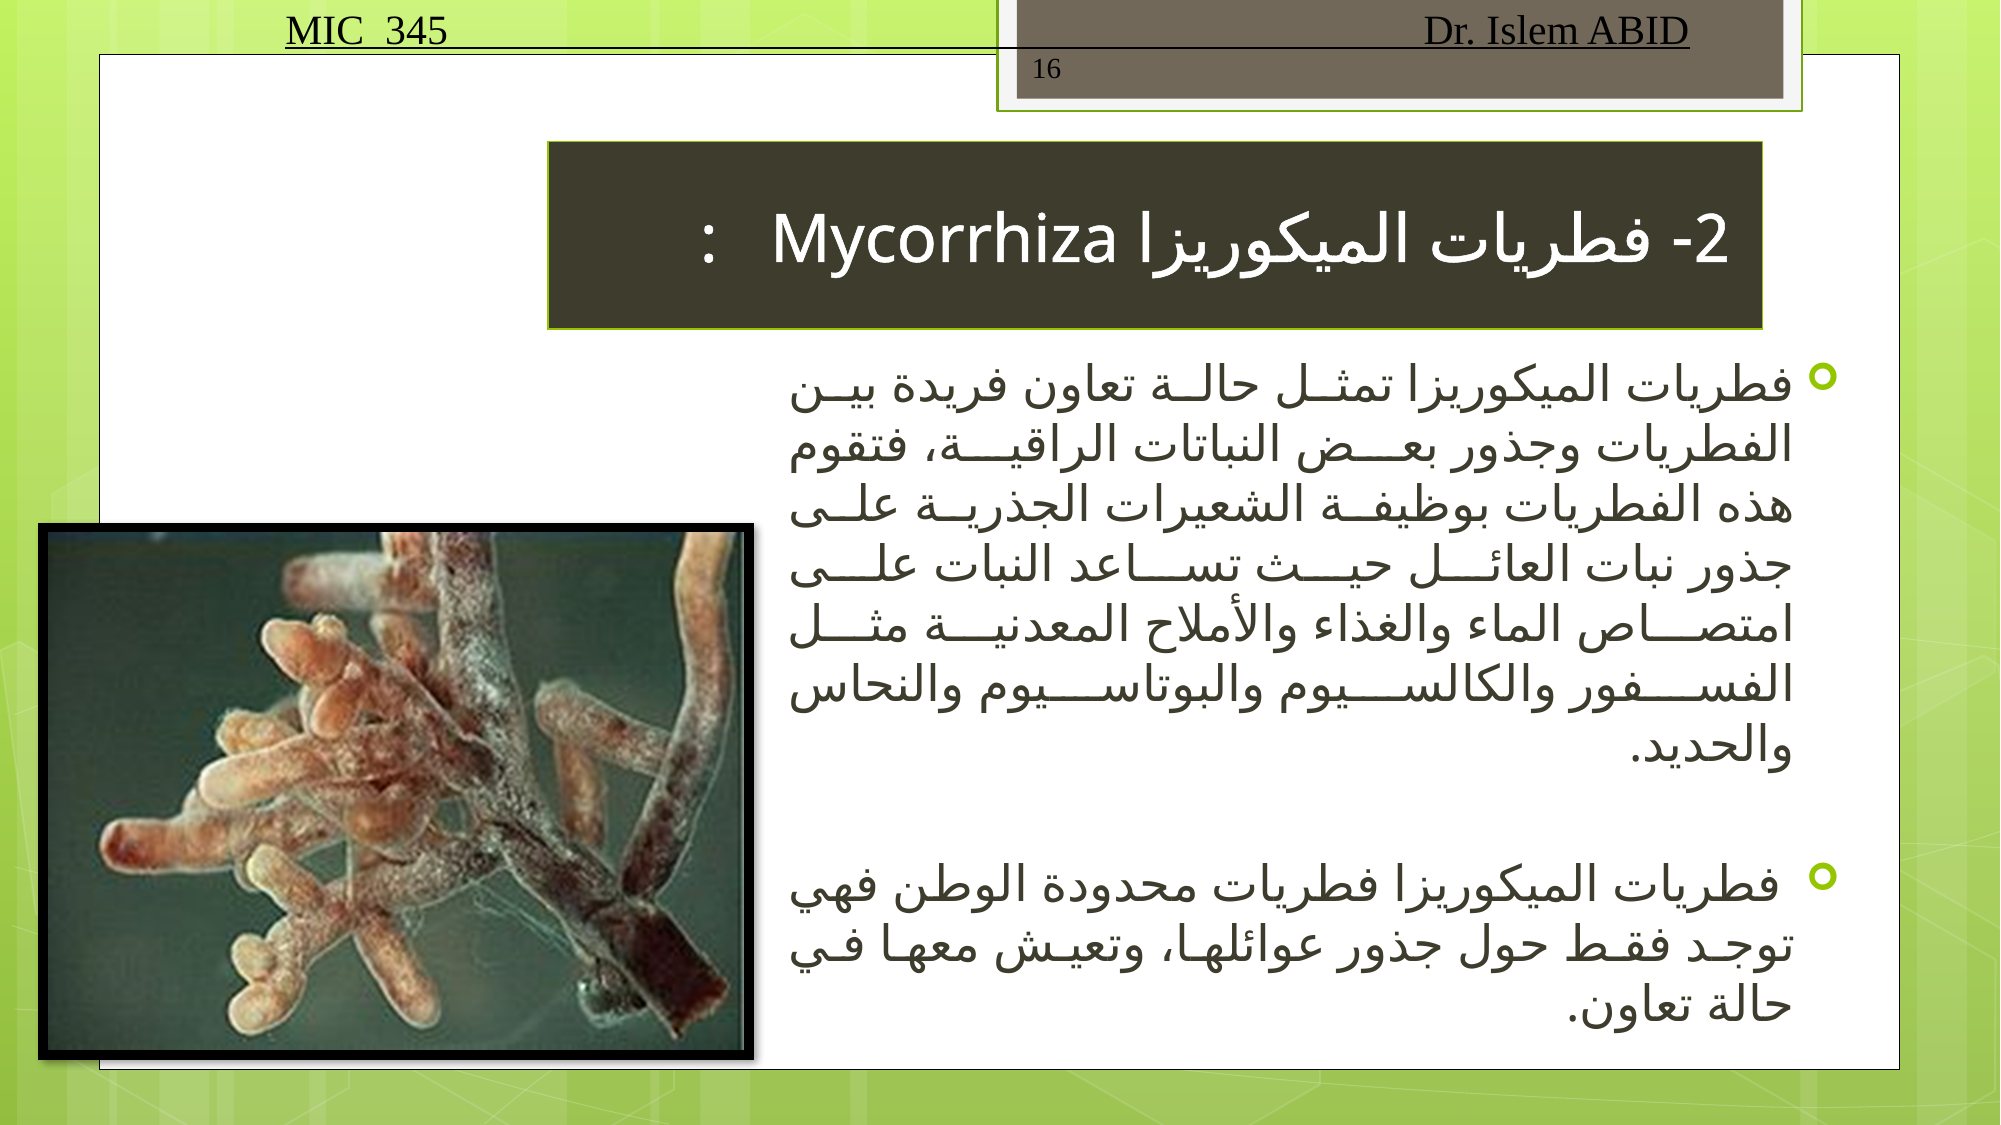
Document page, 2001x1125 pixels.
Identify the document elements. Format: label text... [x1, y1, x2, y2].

list فطريات الميكوريزا تمثل حالة تعاون فريدة بين الفطريات وجذور بعض النباتات الراقية، فتقوم هذه الفطريات بوظيفة الشعيرات الجذرية على جذور نبات العائل حيث تساعد النبات على امتصاص الماء والغذاء والأملاح المعدنية مثل الفسفور والكالسيوم والبوتاسيوم والنحاس والحديد. فطريات الميكوريزا فطريات محدودة الوطن فهي توجد فقط حول جذور عوائلها، وتعيش معها في حالة تعاون. [773, 344, 1867, 1042]
picture [44, 528, 748, 1054]
slide_number 16 [1016, 36, 1309, 97]
text_box 2- فطريات الميكوريزا Mycorrhiza : [548, 141, 1763, 329]
text_box MIC 345 Dr. Islem ABID [270, 0, 1721, 121]
